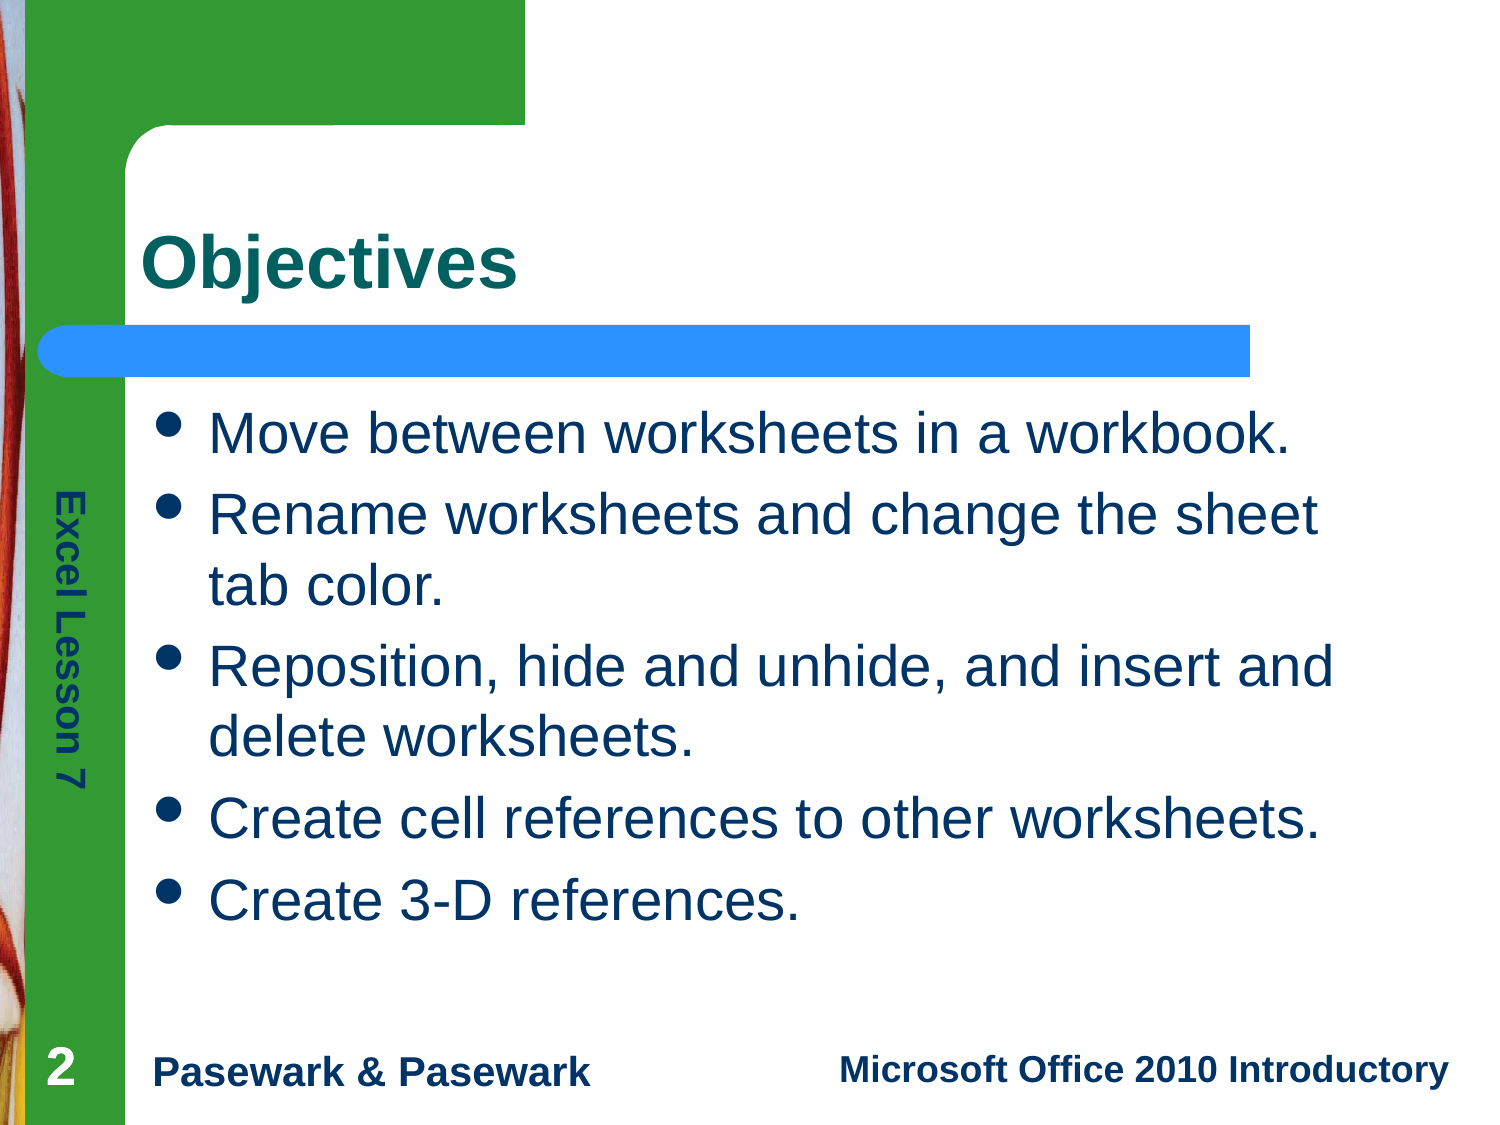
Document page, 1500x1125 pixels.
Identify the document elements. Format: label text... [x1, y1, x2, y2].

picture [0, 0, 25, 1125]
text_box 2 [13, 1023, 111, 1105]
title Objectives [124, 124, 1426, 313]
list Move between worksheets in a workbook. Rename worksheets and change the sheet tab color. Reposition, hide and unhide, and insert and delete worksheets. Create cell references to other worksheets. Create 3-D references. [137, 387, 1400, 999]
